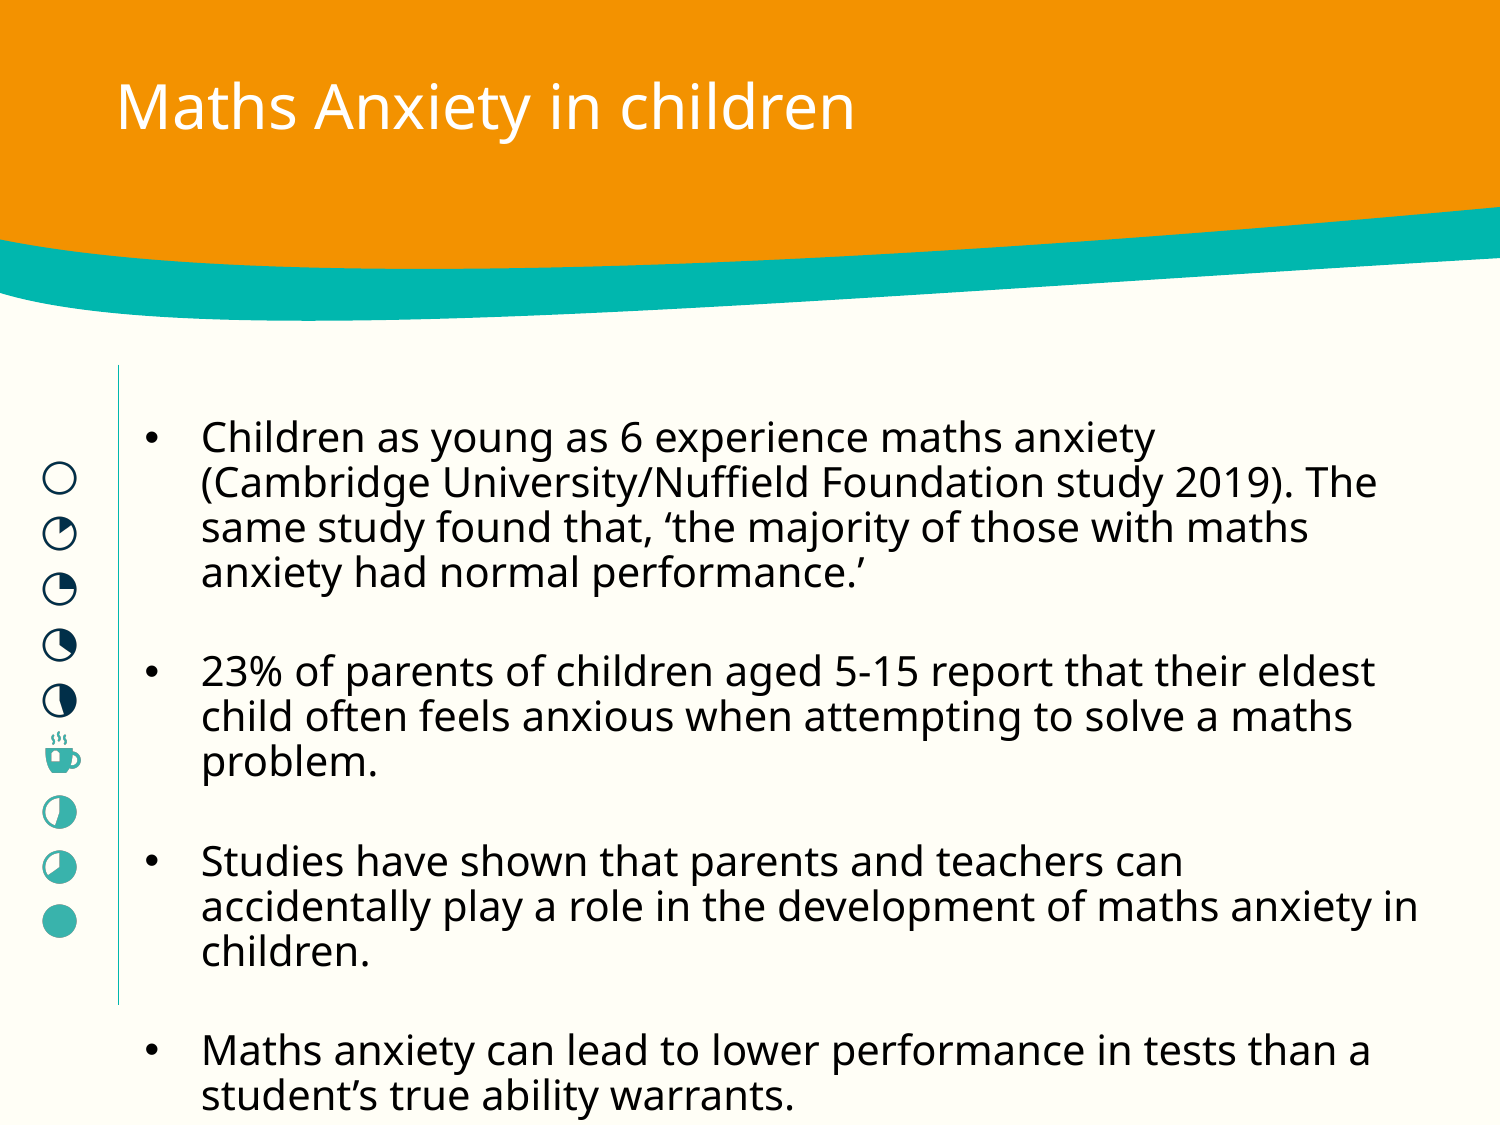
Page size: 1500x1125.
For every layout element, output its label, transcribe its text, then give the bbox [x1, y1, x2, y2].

picture [38, 512, 81, 555]
picture [38, 457, 81, 499]
picture [38, 900, 81, 942]
picture [36, 725, 90, 779]
picture [38, 846, 81, 888]
picture [38, 568, 81, 610]
list Maths Anxiety in children [100, 67, 1411, 258]
picture [38, 791, 81, 833]
picture [38, 624, 81, 666]
list Children as young as 6 experience maths anxiety (Cambridge University/Nuffield Foundation study 2019)​. The same study found that, ‘the majority of those with maths anxiety had normal performance.’​ 23% of parents of children aged 5-15 report that their eldest child often feels anxious when attempting to solve a maths problem. Studies have shown that parents and teachers can accidentally play a role in the development of maths anxiety in children. Maths anxiety can lead to lower performance in tests than a student’s true ability warrants. [129, 409, 1440, 1058]
picture [38, 679, 81, 722]
